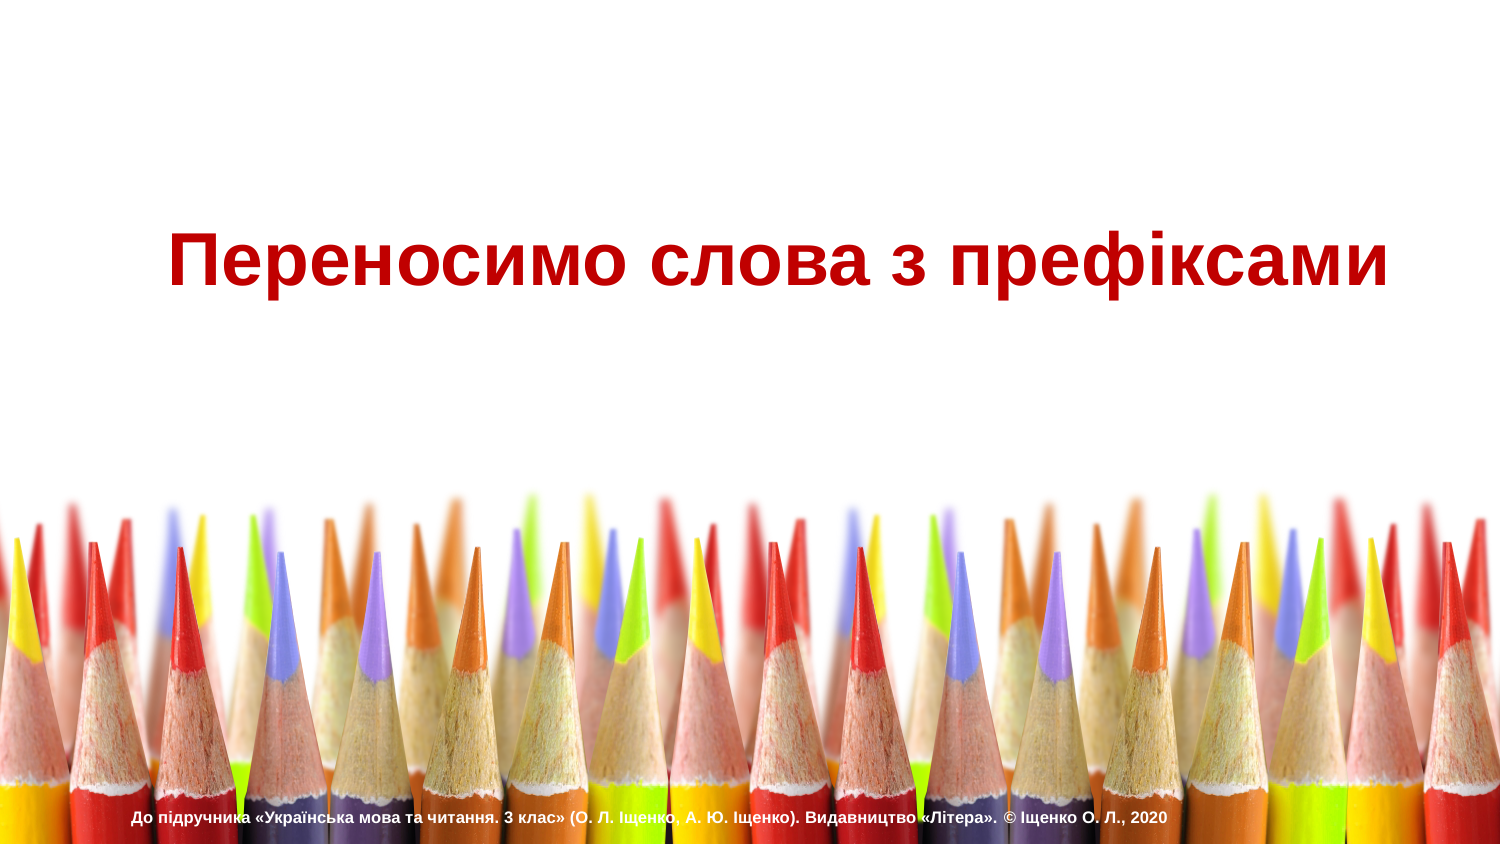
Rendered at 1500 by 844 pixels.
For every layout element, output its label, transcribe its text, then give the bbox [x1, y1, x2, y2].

list Переносимо слова з префіксами [29, 185, 1500, 325]
picture [0, 484, 1500, 844]
text_box До підручника «Українська мова та читання. 3 клас» (О. Л. Іщенко, А. Ю. Іщенко). Видавництво «Літера». © Іщенко О. Л., 2020 [0, 799, 1400, 844]
